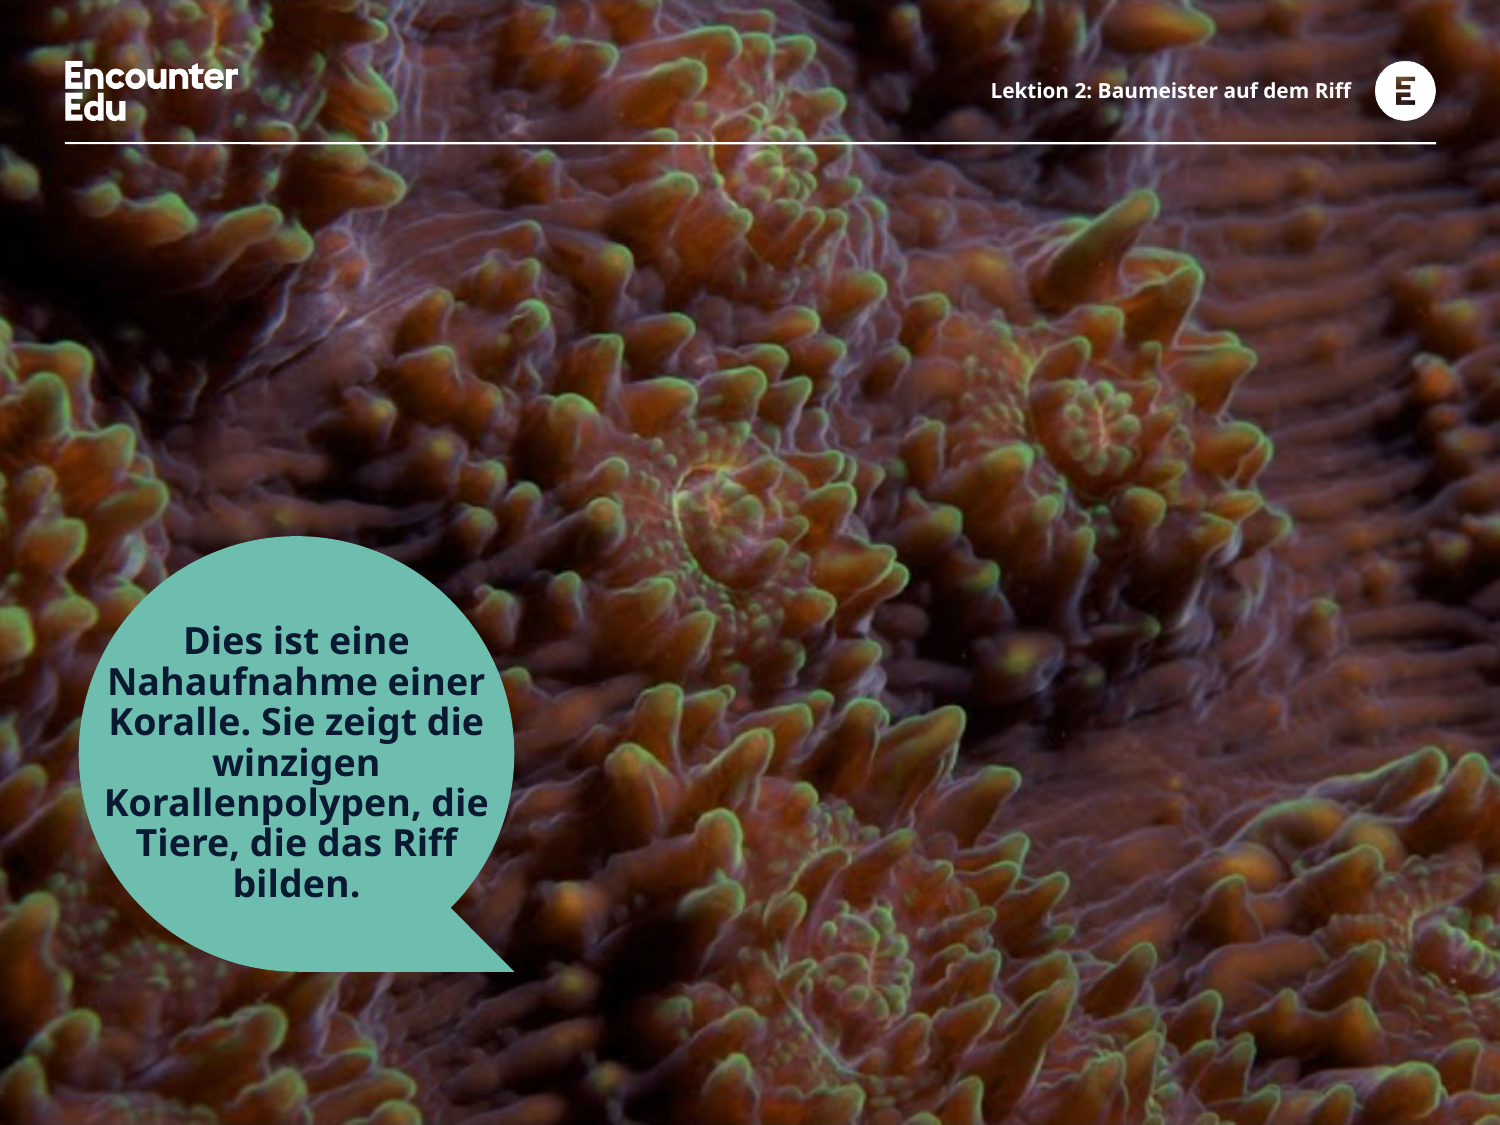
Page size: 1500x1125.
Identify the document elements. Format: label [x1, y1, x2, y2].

picture [0, 0, 1500, 1125]
text_box [78, 535, 515, 982]
